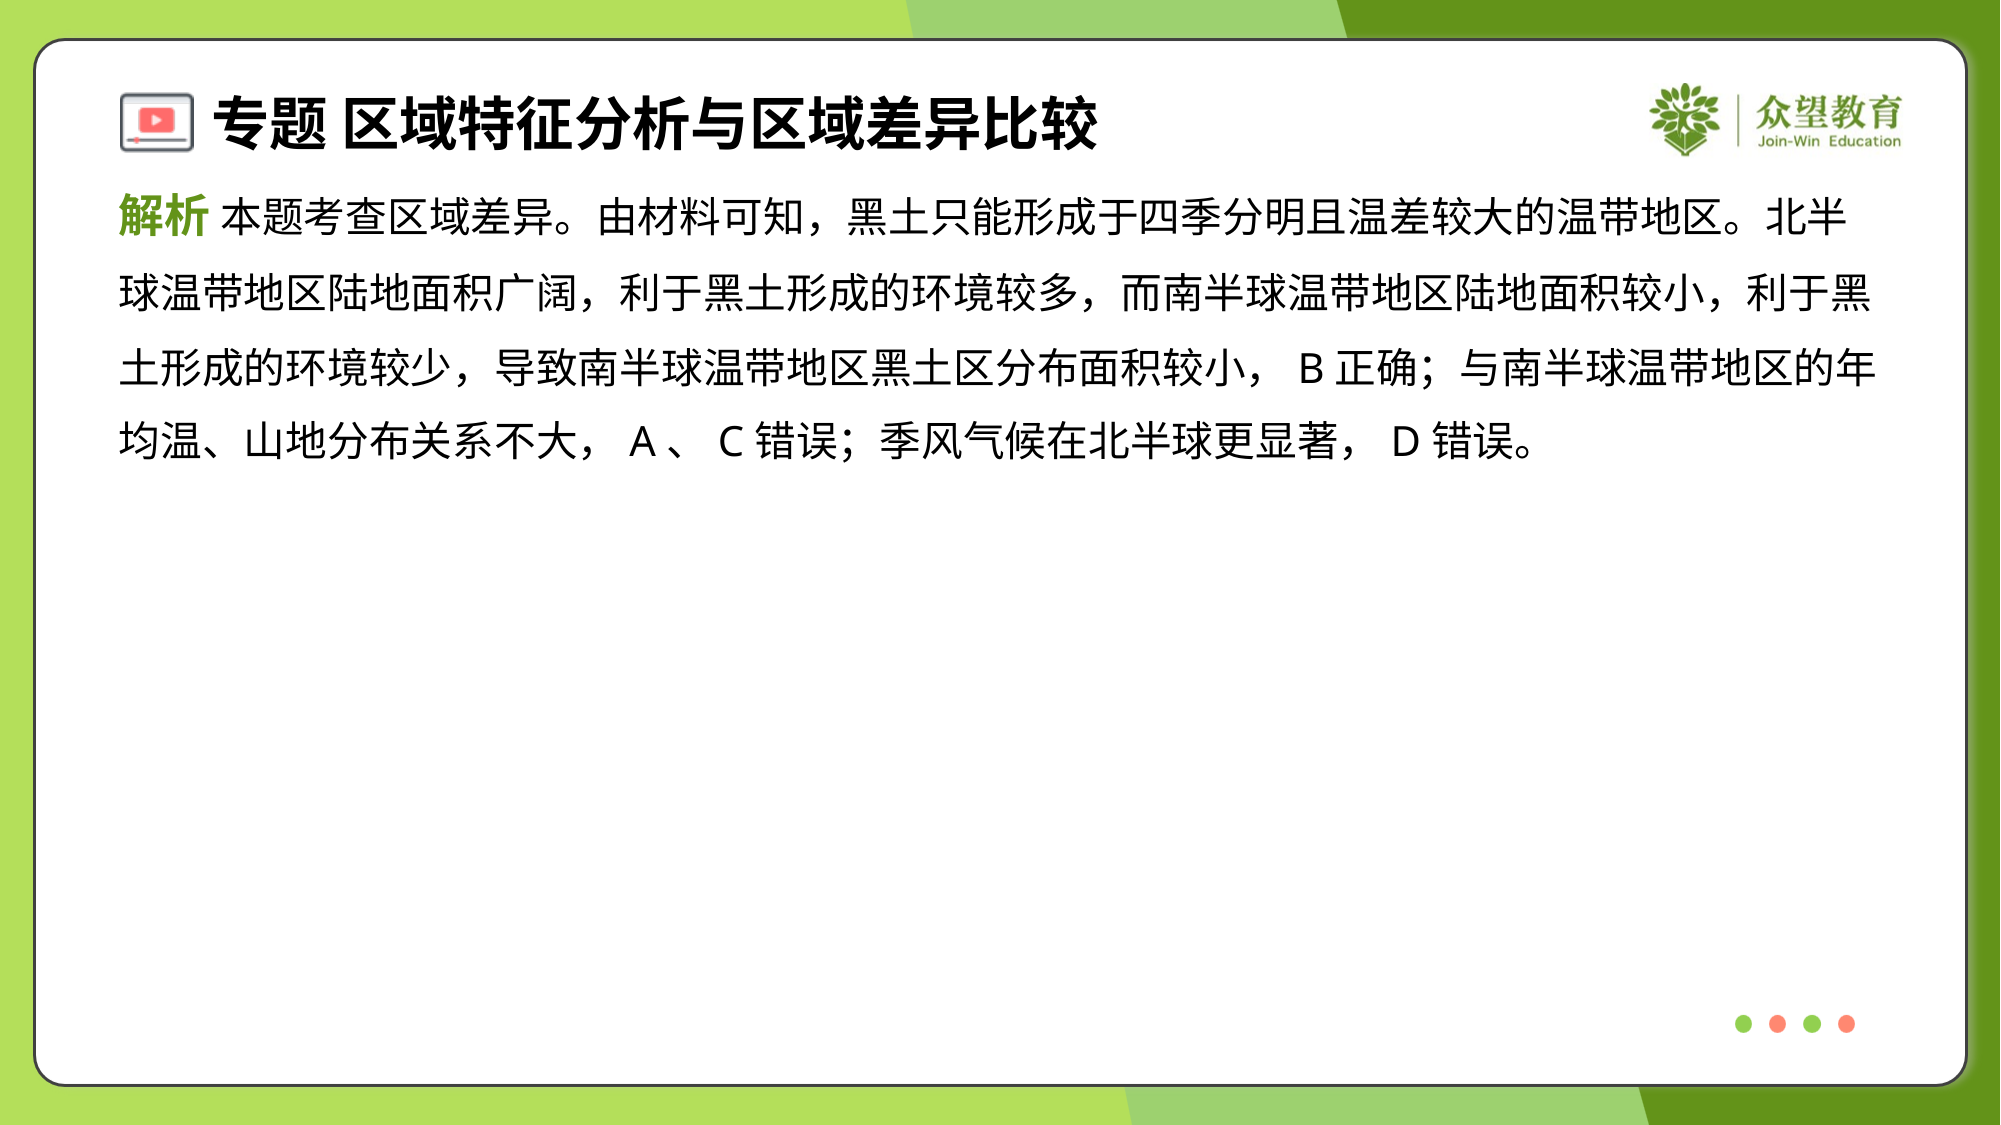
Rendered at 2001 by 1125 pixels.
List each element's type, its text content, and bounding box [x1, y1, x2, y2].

text_box 解析 本题考查区域差异。由材料可知，黑土只能形成于四季分明且温差较大的温带地区。北半 球温带地区陆地面积广阔，利于黑土形成的环境较多，而南半球温带地区陆地面积较小，利于黑 土形成的环境较少，导致南半球温带地区黑土区分布面积较小，B正确；与南半球温带地区的年 均温、山地分布关系不大，A、C错误；季风气候在北半球更显著，D错误。 [118, 164, 1883, 458]
picture [0, 0, 2000, 1125]
